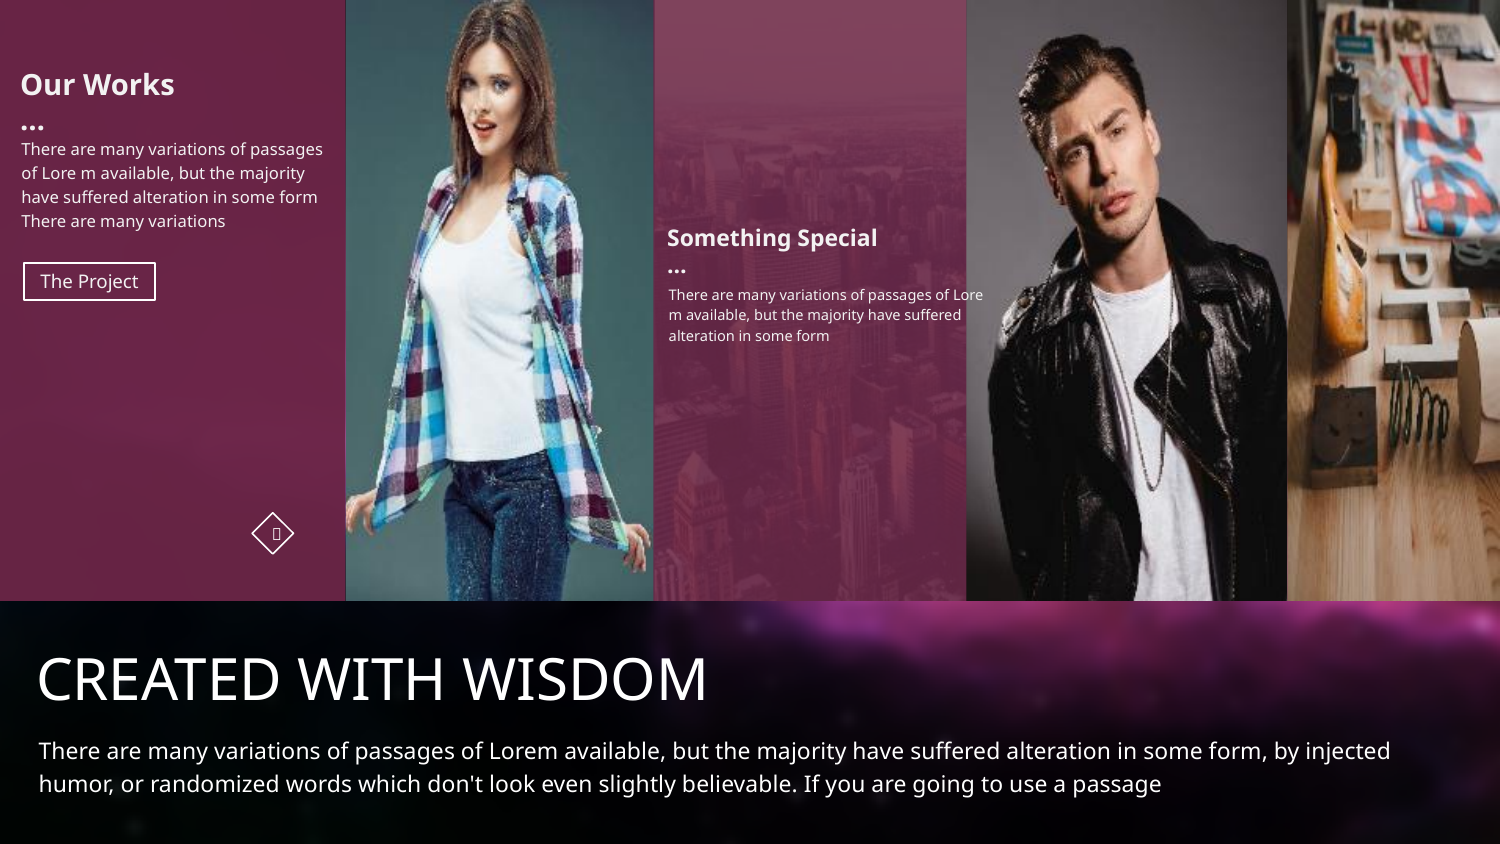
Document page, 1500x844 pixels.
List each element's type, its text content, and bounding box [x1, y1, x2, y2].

text_box There are many variations of passages of Lorem available, but the majority have suffered alteration in some form, by injected humor, or randomized words which don't look even slightly believable. If you are going to use a passage [23, 723, 1480, 824]
text_box [1285, 0, 1500, 603]
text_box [0, 0, 354, 602]
text_box [355, 0, 650, 603]
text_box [652, 0, 1001, 602]
text_box [1002, 0, 1285, 603]
picture [0, 602, 1500, 844]
text_box CREATED WITH WISDOM [21, 642, 866, 719]
